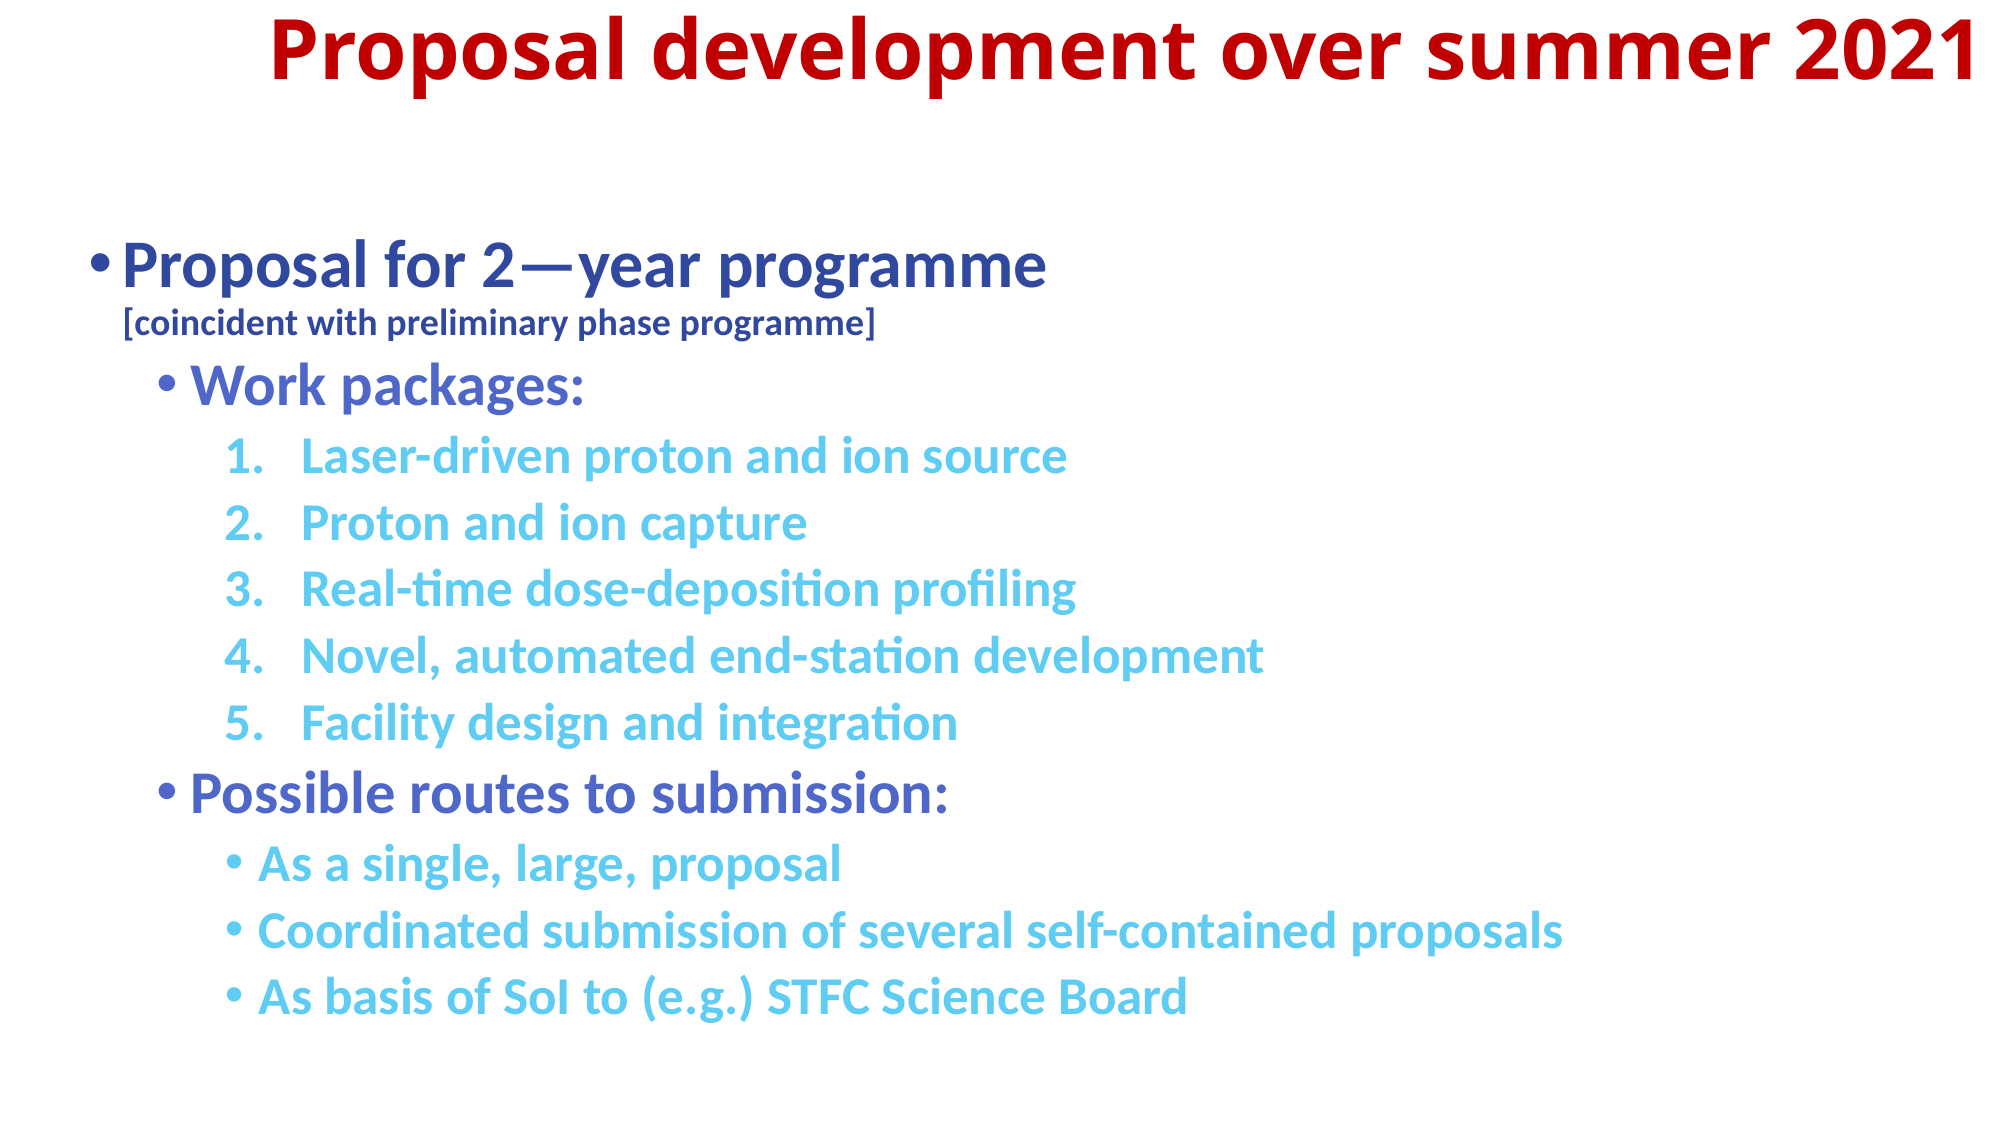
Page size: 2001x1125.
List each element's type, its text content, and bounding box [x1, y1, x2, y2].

title Proposal development over summer 2021 [0, 0, 2000, 105]
list Proposal for 2—year programme [coincident with preliminary phase programme] Work packages: Laser-driven proton and ion source Proton and ion capture Real-time dose-deposition profiling Novel, automated end-station development Facility design and integration Possible routes to submission: As a single, large, proposal Coordinated submission of several self-contained proposals As basis of SoI to (e.g.) STFC Science Board [73, 221, 1927, 1035]
